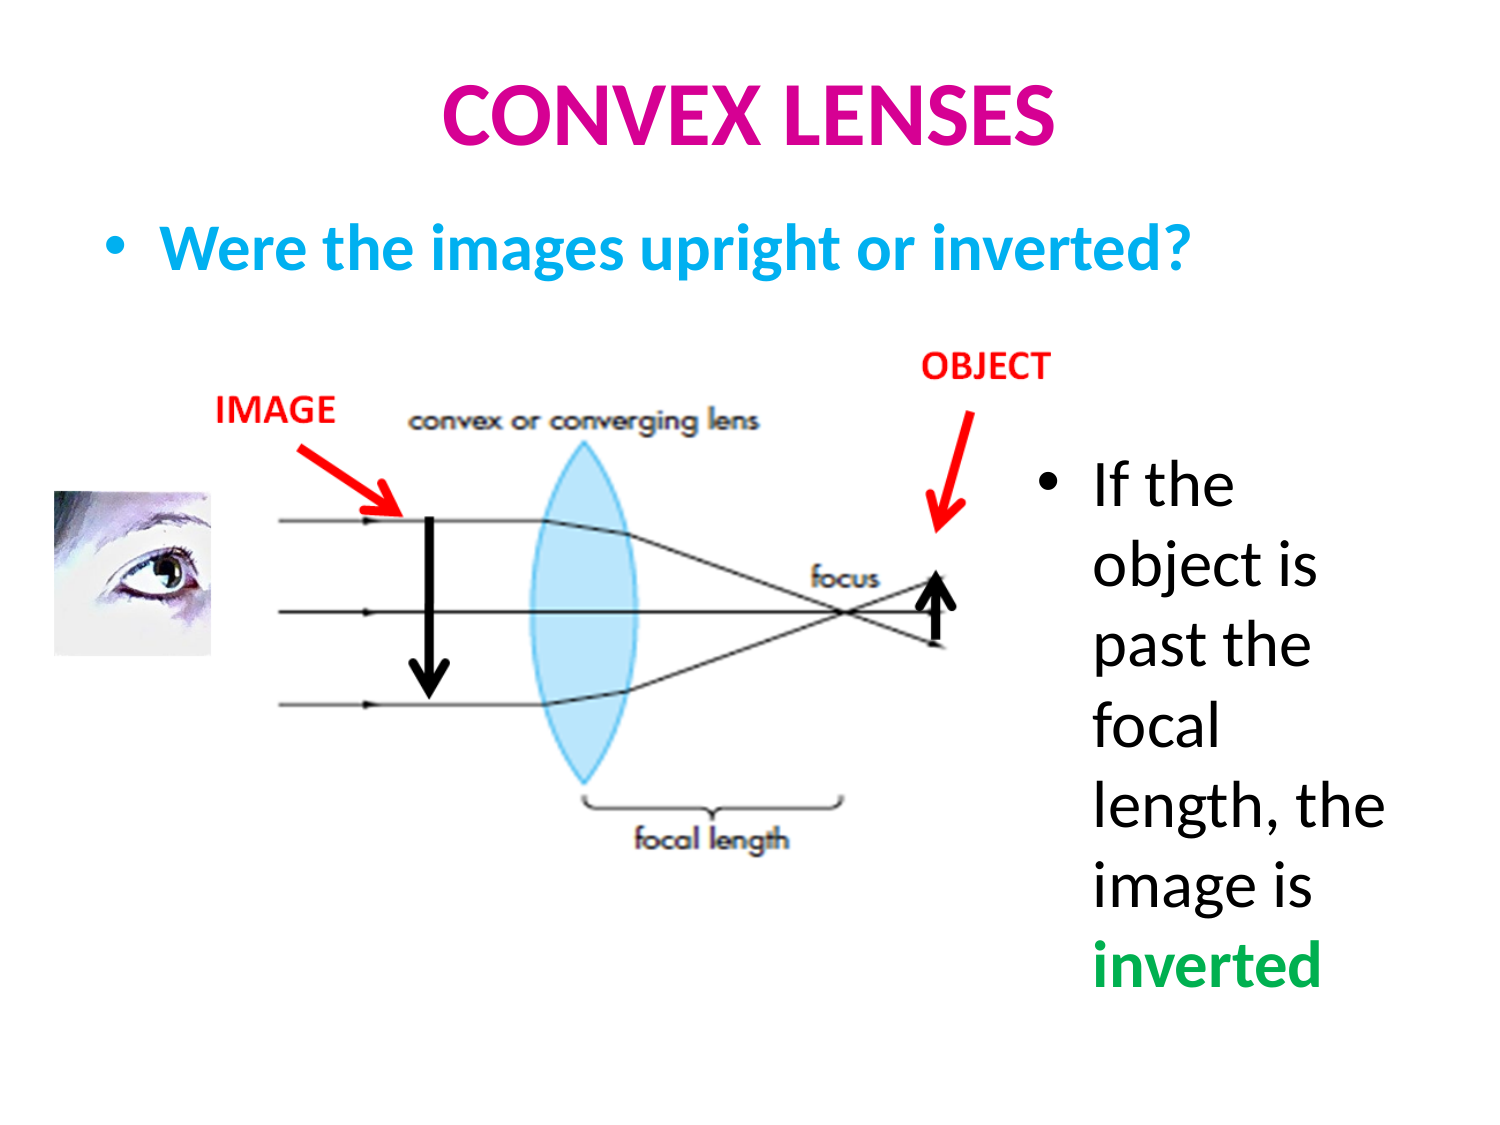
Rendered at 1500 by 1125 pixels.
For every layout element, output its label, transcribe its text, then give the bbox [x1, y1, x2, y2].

picture [52, 325, 1081, 902]
text_box Were the images upright or inverted? [88, 196, 1258, 315]
list If the object is past the focal length, the image is inverted [1021, 432, 1436, 1035]
title CONVEX LENSES [75, 45, 1425, 173]
